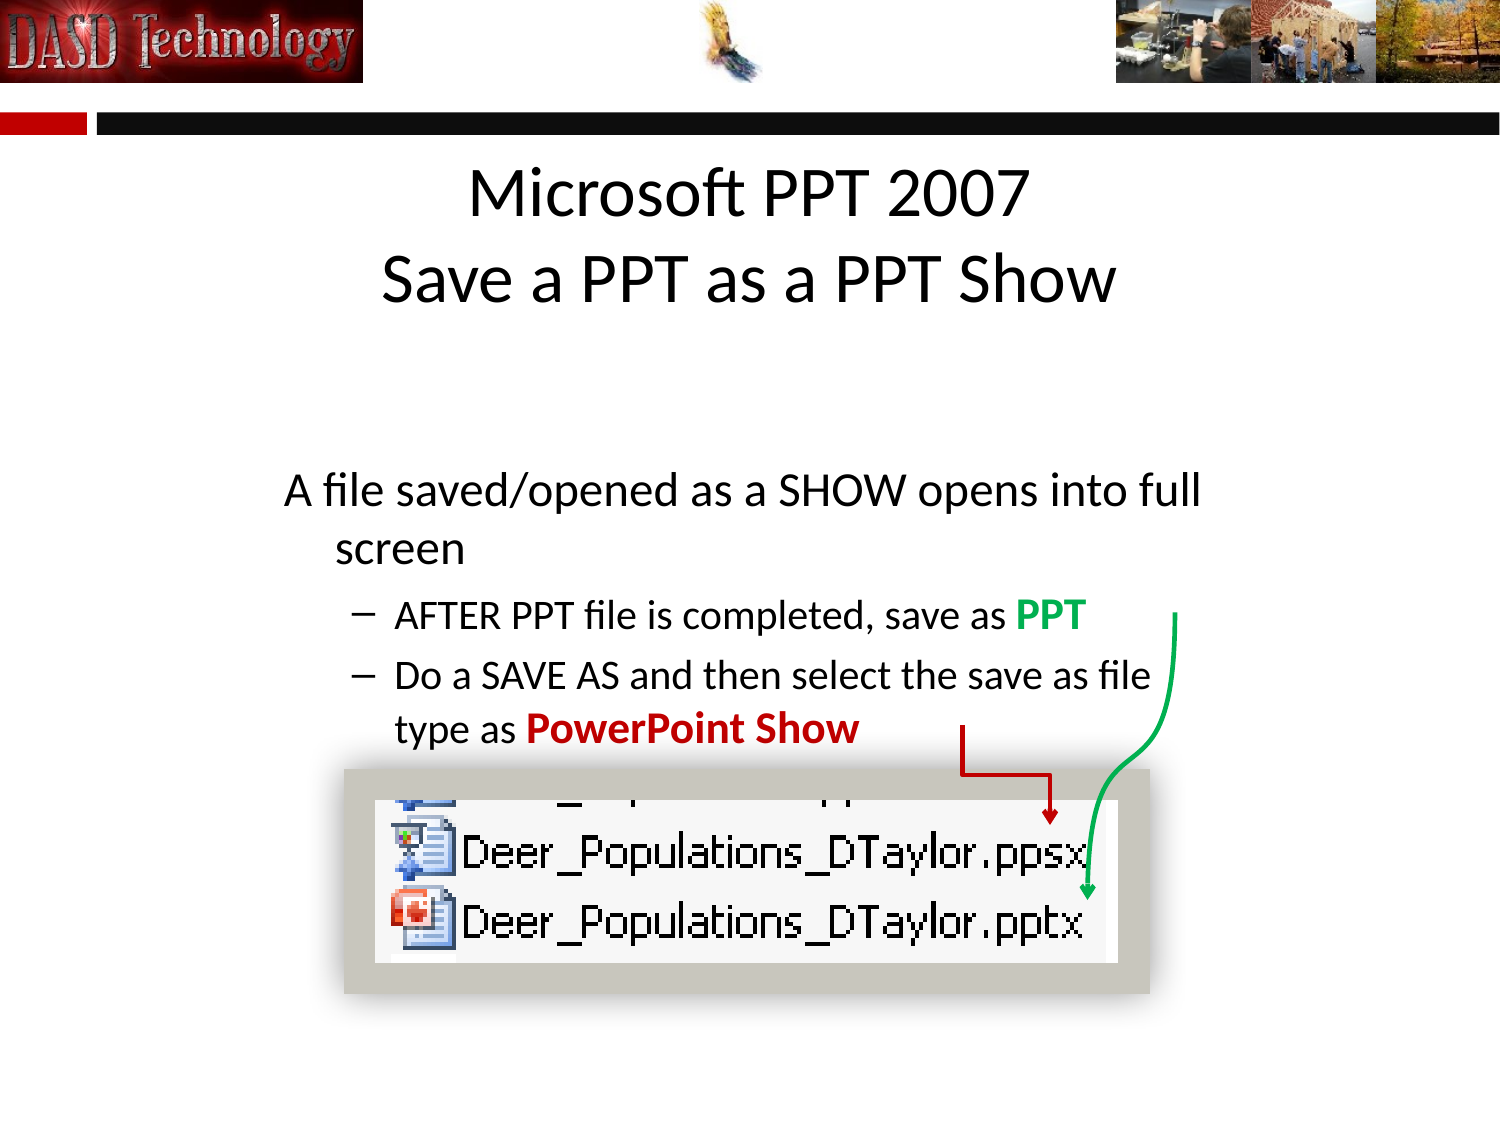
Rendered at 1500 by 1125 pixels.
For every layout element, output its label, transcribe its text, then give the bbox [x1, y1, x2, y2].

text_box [956, 730, 1057, 819]
title Microsoft PPT 2007 Save a PPT as a PPT Show [75, 137, 1425, 325]
text_box [95, 110, 1500, 137]
picture [374, 799, 1119, 963]
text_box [987, 712, 1276, 801]
list A file saved/opened as a SHOW opens into full screen AFTER PPT file is completed, save as PPT Do a SAVE AS and then select the save as file type as PowerPoint Show [268, 450, 1232, 763]
picture [699, 0, 764, 83]
picture [0, 0, 363, 84]
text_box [1116, 0, 1500, 83]
text_box [0, 110, 89, 137]
